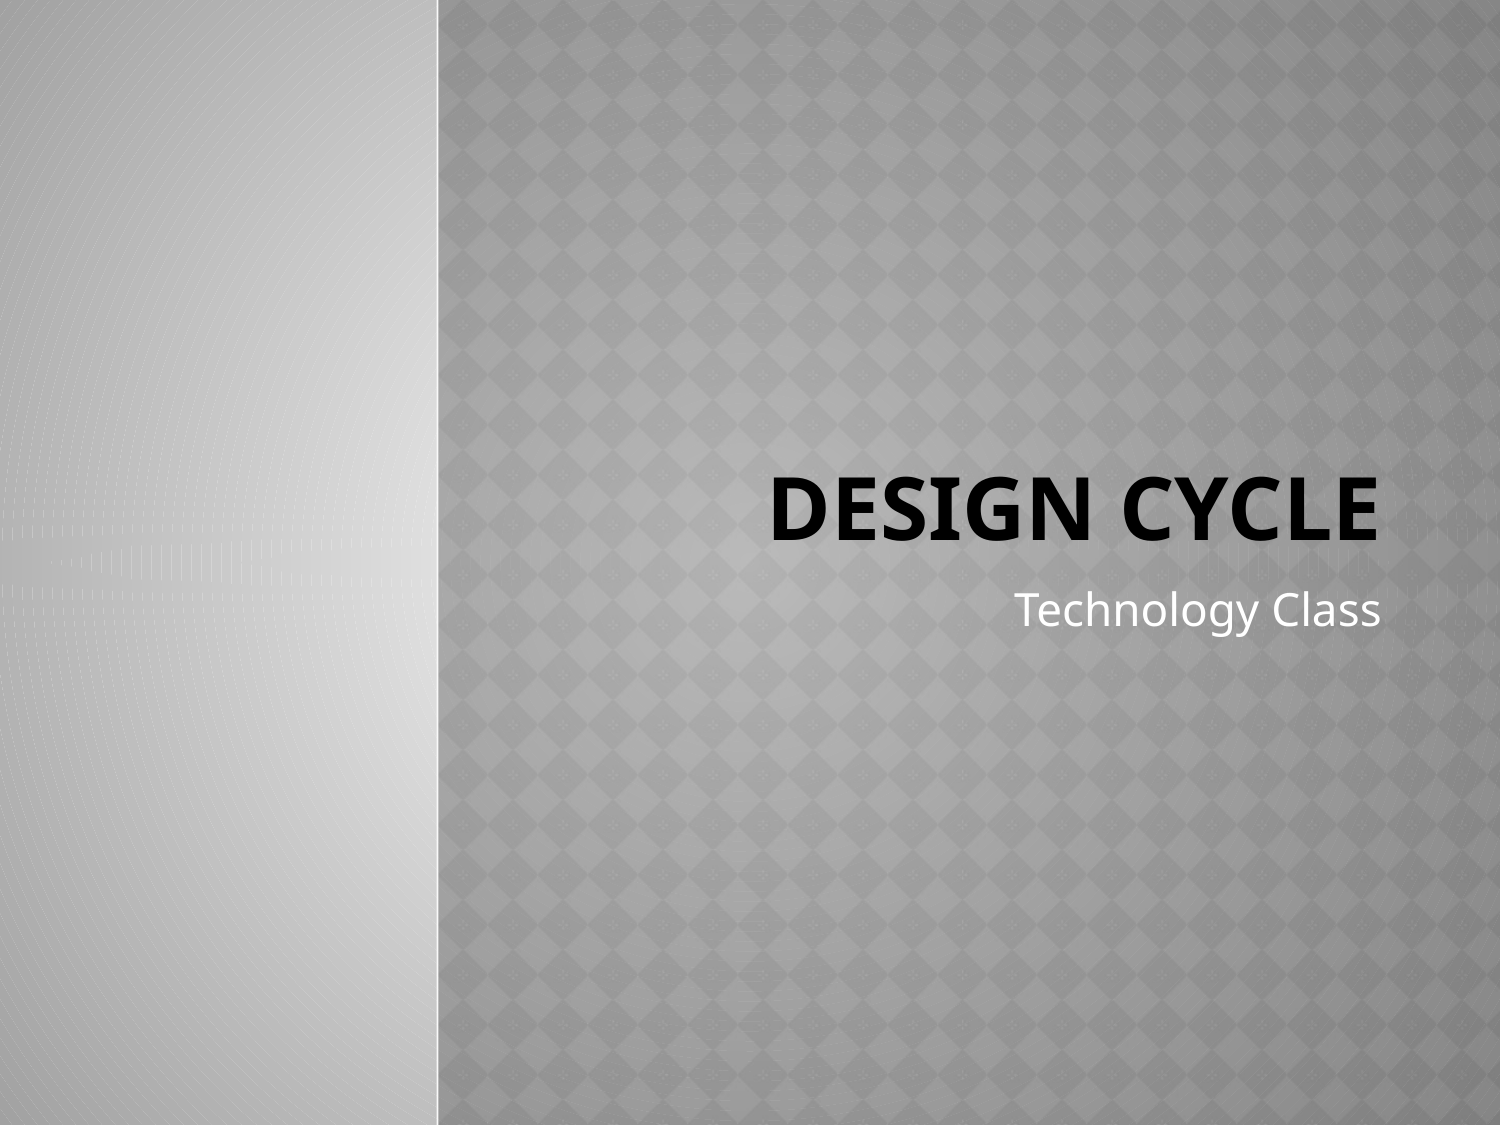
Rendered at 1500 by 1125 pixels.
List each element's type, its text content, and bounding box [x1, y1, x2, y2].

title DESIGN CYCLE [552, 87, 1390, 558]
subtitle Technology Class [550, 580, 1390, 762]
